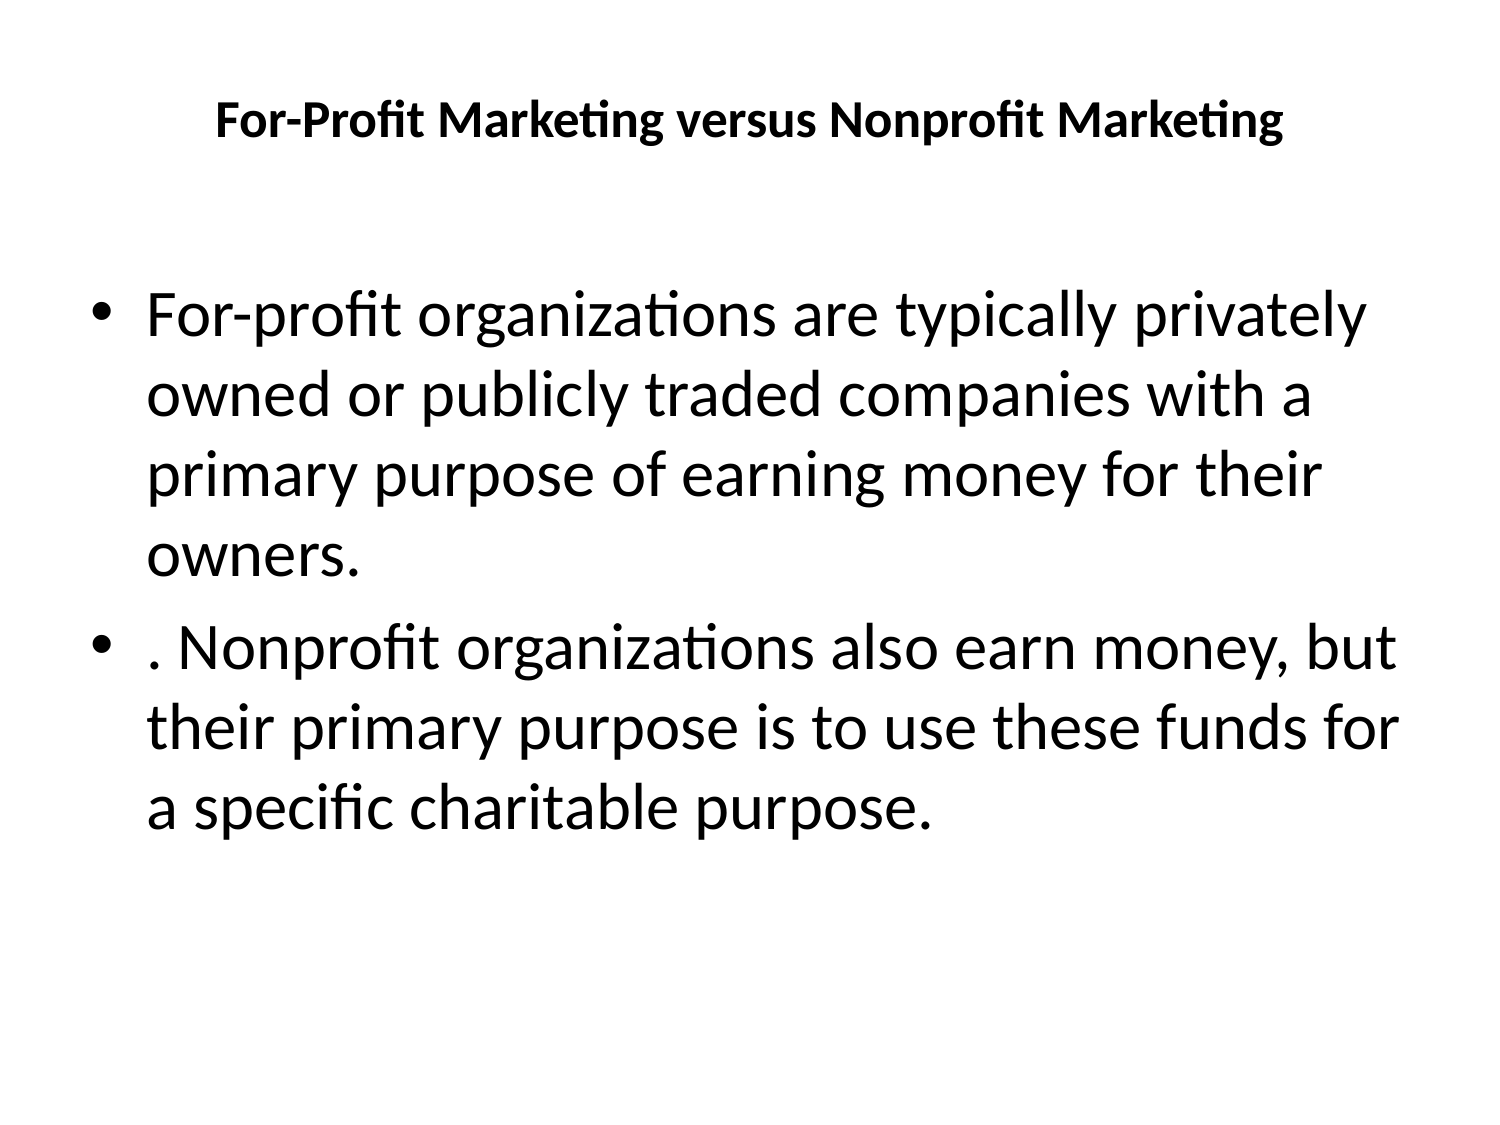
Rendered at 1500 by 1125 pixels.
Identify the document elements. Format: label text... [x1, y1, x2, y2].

title For-Profit Marketing versus Nonprofit Marketing [75, 12, 1425, 221]
list For-profit organizations are typically privately owned or publicly traded companies with a primary purpose of earning money for their owners. . Nonprofit organizations also earn money, but their primary purpose is to use these funds for a specific charitable purpose. [75, 262, 1425, 1005]
